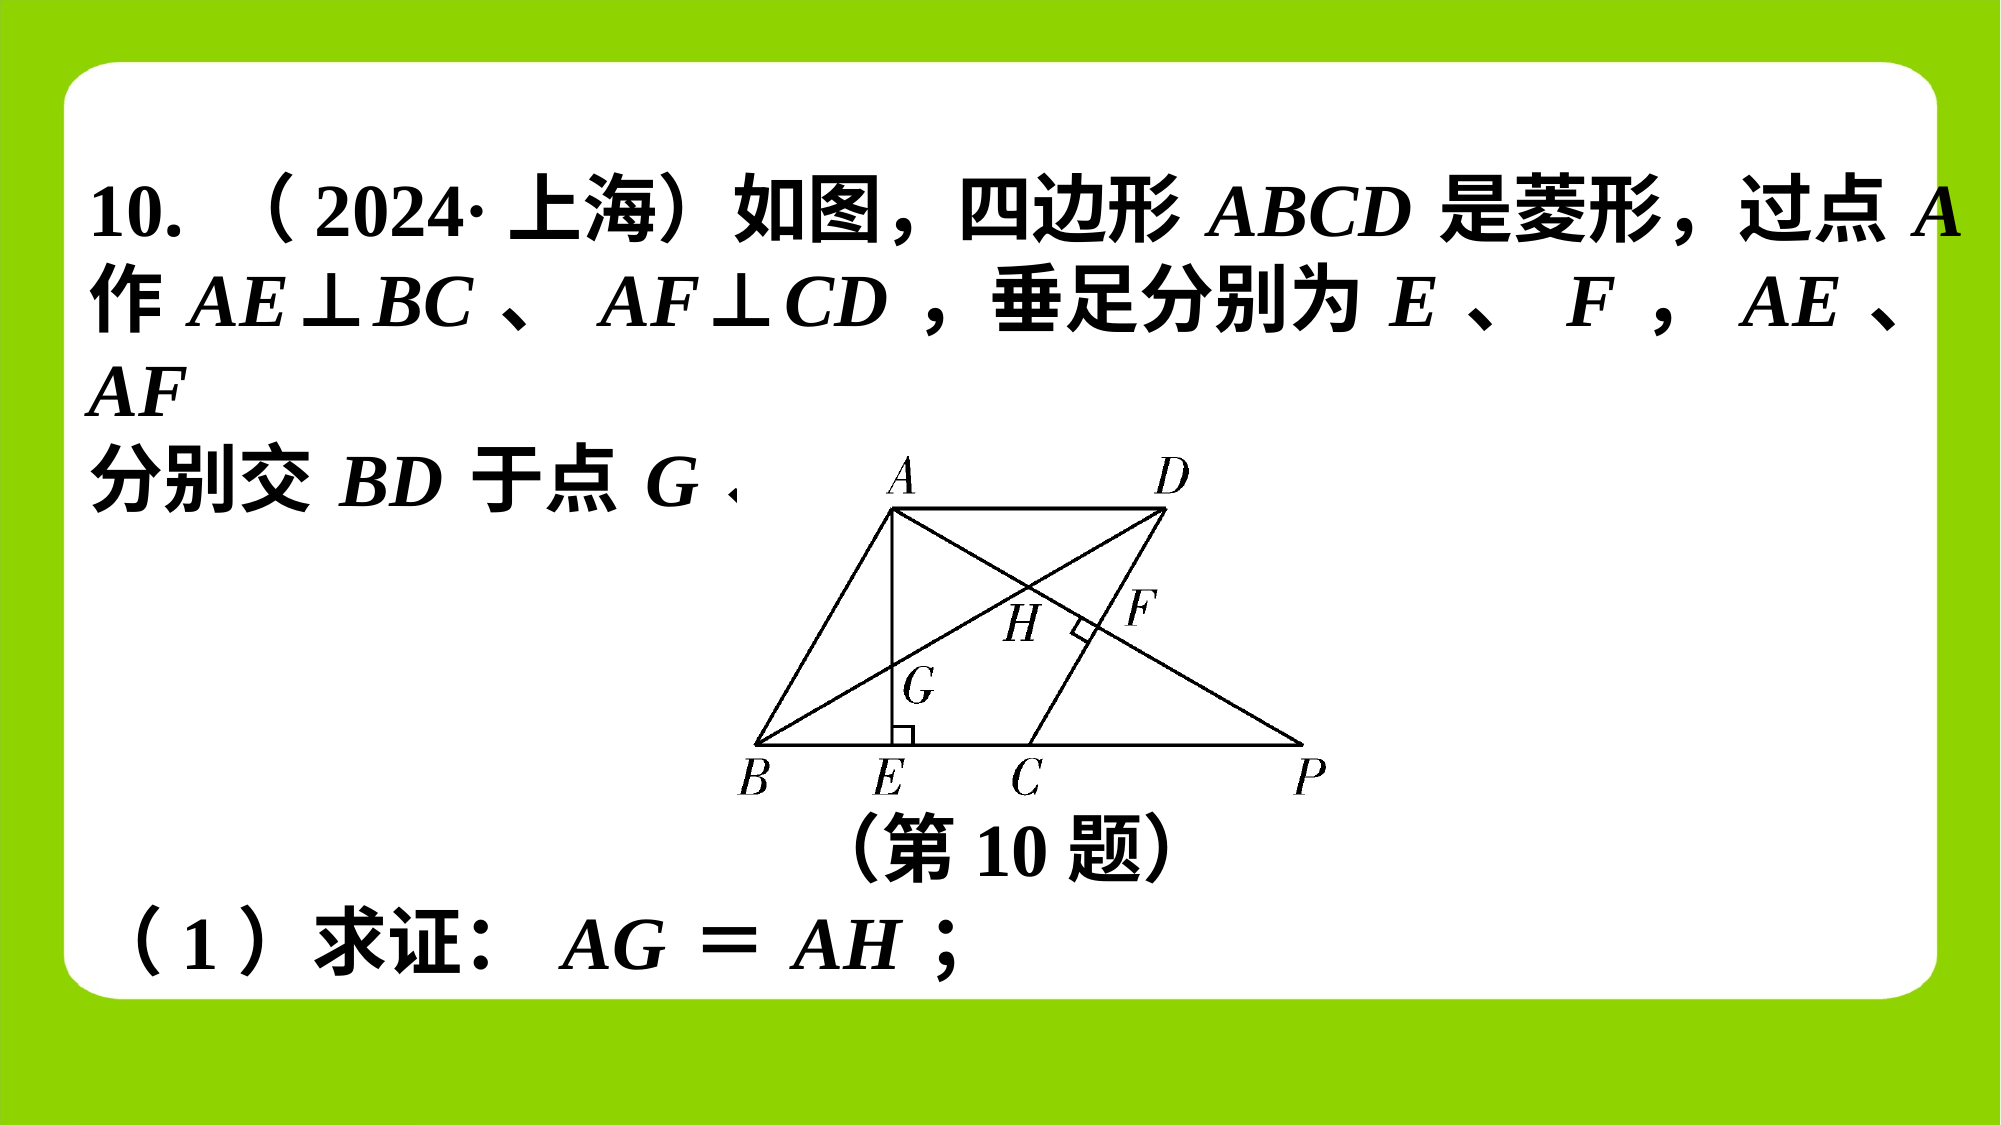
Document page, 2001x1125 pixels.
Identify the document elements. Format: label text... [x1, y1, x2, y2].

text_box 10. （2024·上海）如图，四边形ABCD是菱形，过点A 作AE⊥BC、AF⊥CD，垂足分别为E、F，AE、AF 分别交BD于点G、H. [88, 161, 1974, 435]
text_box （1）求证：AG＝AH； [88, 895, 1912, 1000]
picture [0, 0, 2001, 1125]
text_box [737, 456, 1326, 893]
